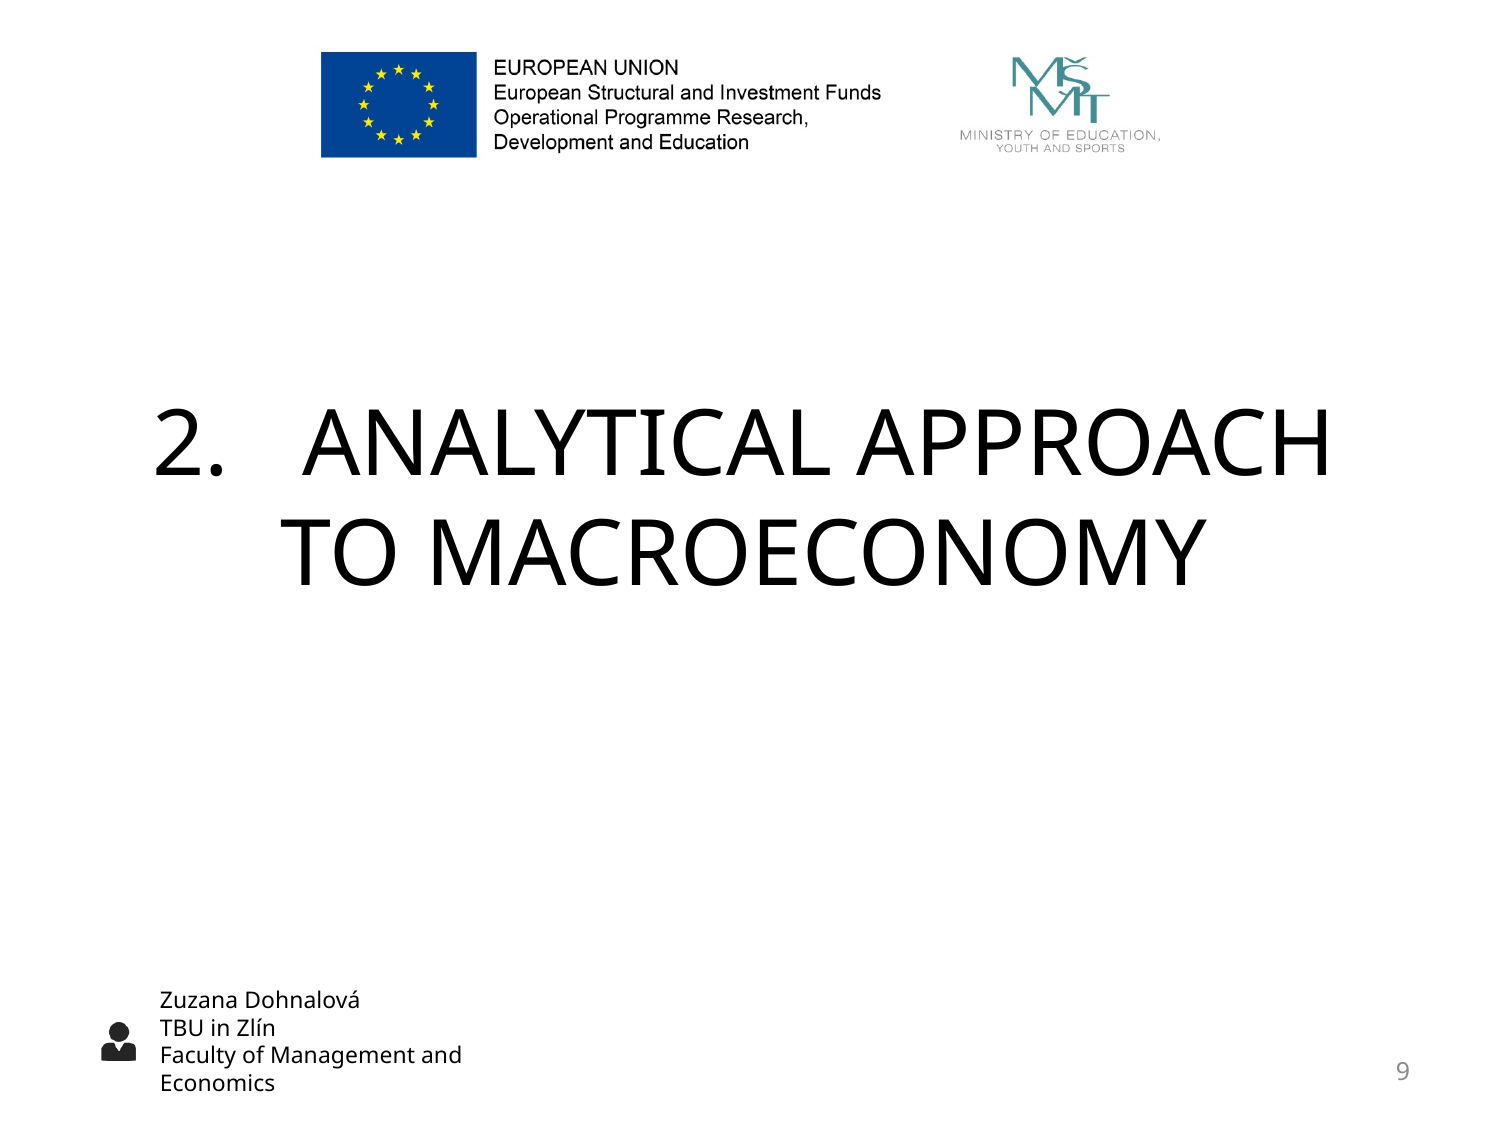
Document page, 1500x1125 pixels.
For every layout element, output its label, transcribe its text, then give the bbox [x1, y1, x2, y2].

picture [101, 1021, 136, 1062]
picture [268, 0, 1212, 210]
slide_number 9 [1074, 1042, 1425, 1103]
title 2. ANALYTICAL APPROACH TO MACROECONOMY [112, 373, 1376, 615]
footer Zuzana Dohnalová TBU in Zlín Faculty of Management and Economics [145, 999, 538, 1083]
